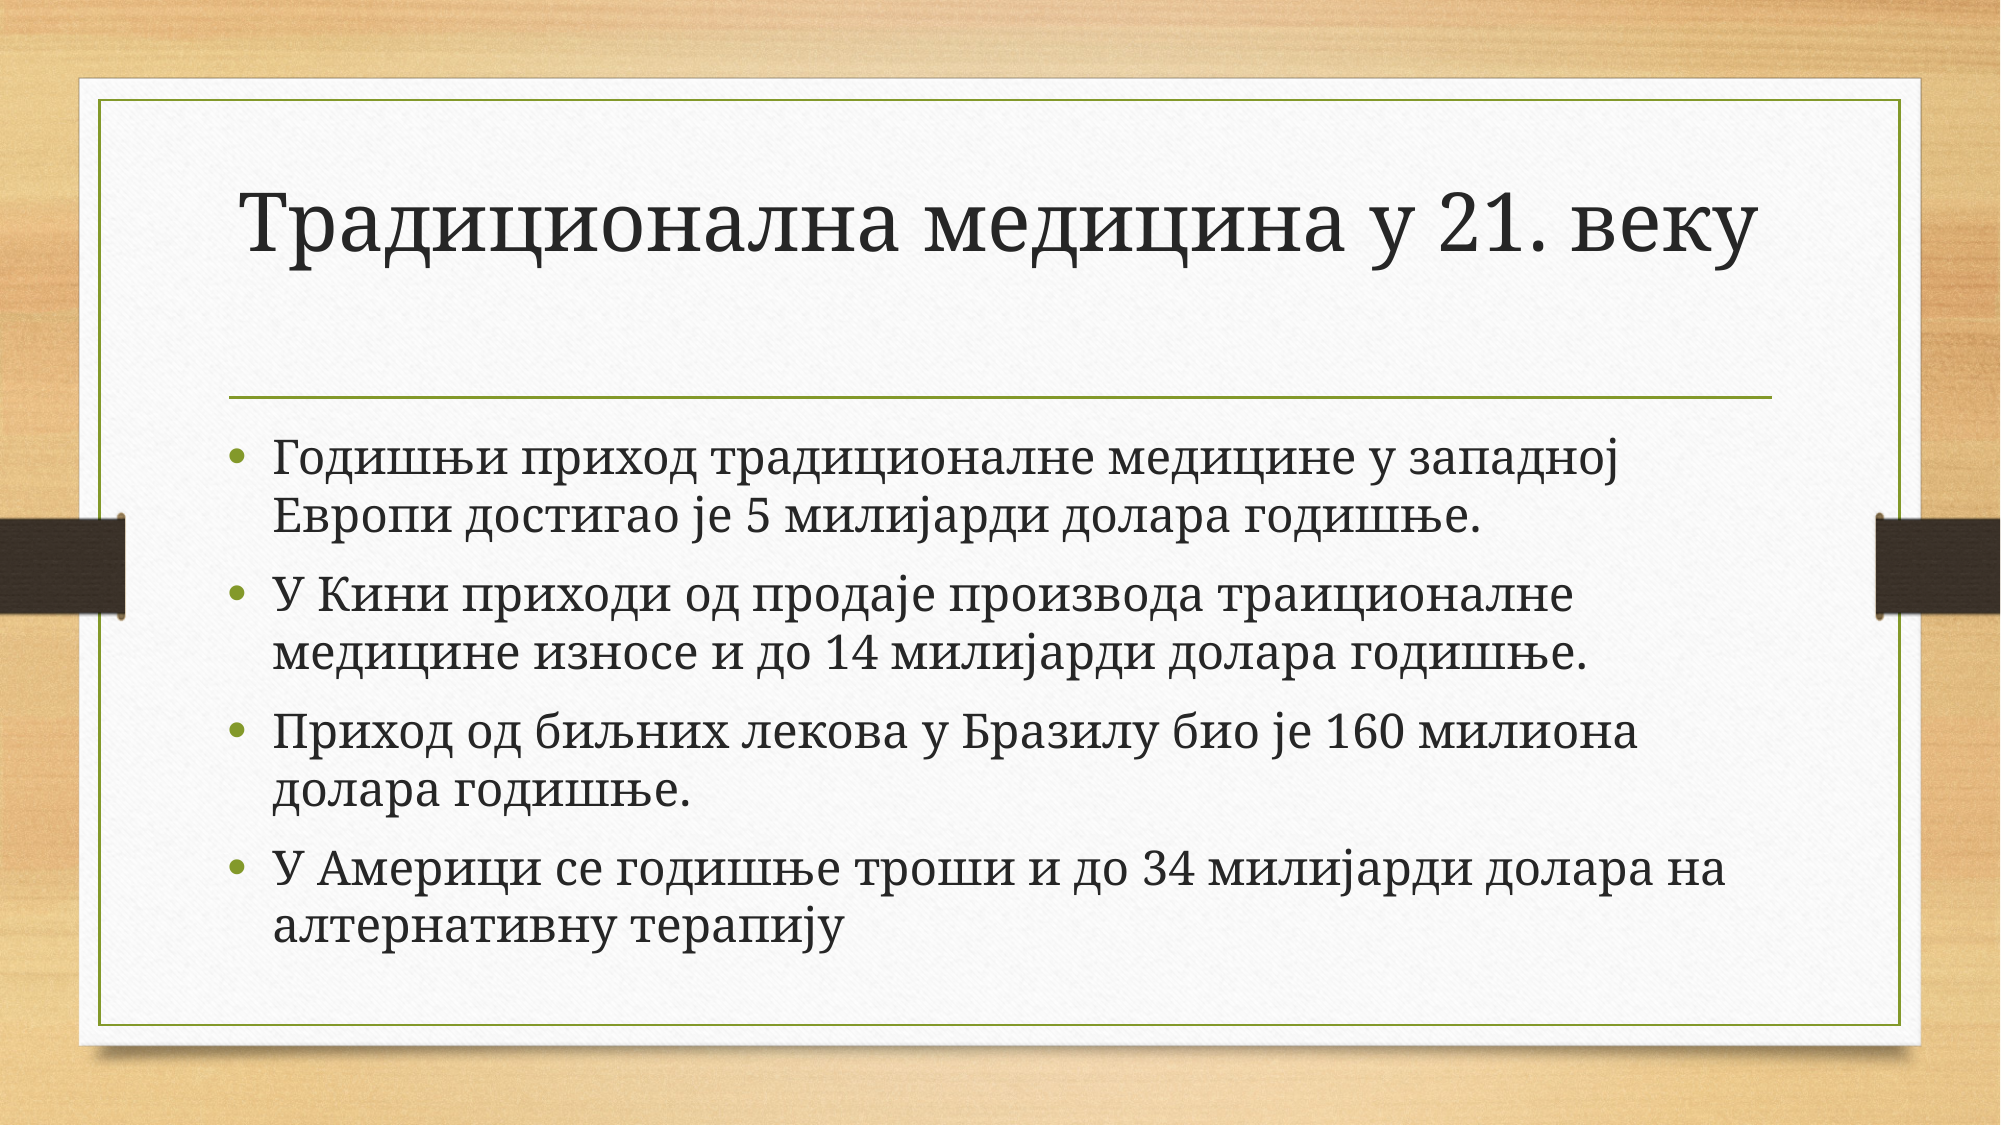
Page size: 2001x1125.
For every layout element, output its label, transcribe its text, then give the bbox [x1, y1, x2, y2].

list Годишњи приход традиционалне медицине у западној Европи достигао је 5 милијарди долара годишње. У Кини приходи од продаје производа траиционалне медицине износе и до 14 милијарди долара годишње. Приход од биљних лекова у Бразилу био је 160 милиона долара годишње. У Америци се годишње троши и до 34 милијарди долара на алтернативну терапију [212, 419, 1788, 964]
picture [0, 0, 2001, 1125]
title Традиционална медицина у 21. веку [212, 161, 1788, 375]
